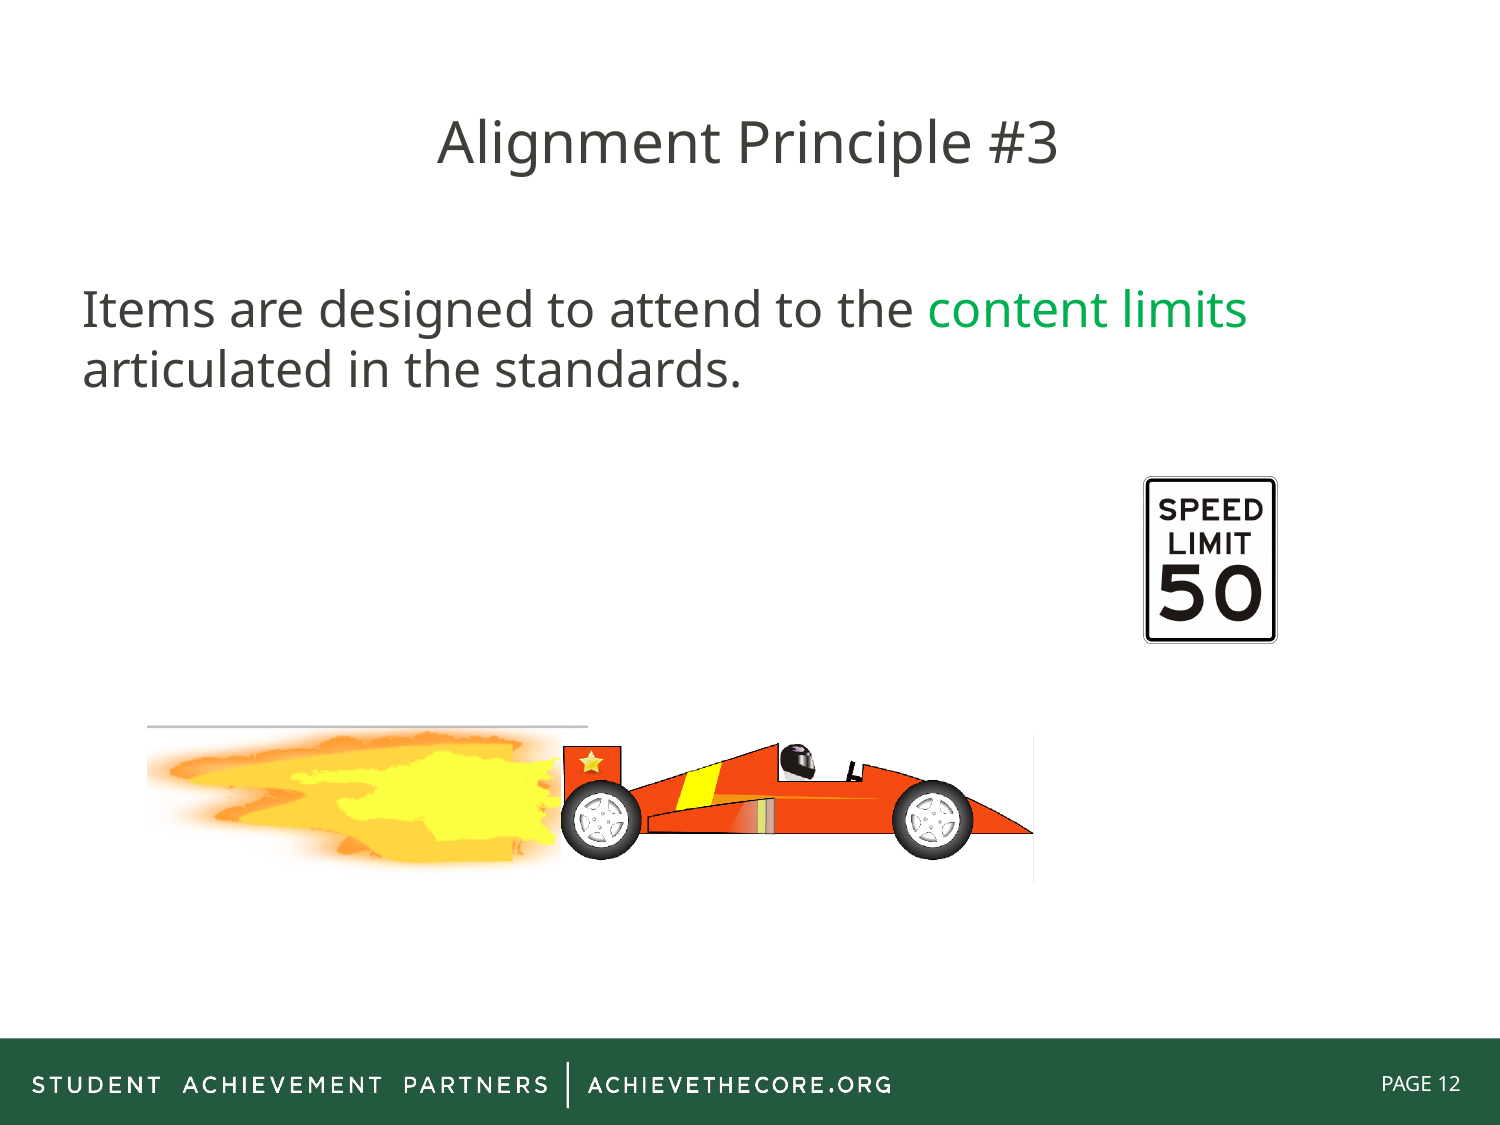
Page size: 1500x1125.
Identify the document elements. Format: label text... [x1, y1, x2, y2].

title Alignment Principle #3 [73, 46, 1424, 234]
list Items are designed to attend to the content limits articulated in the standards. [67, 262, 1418, 1005]
picture [12, 1055, 911, 1112]
picture [147, 724, 1034, 904]
picture [1137, 470, 1284, 650]
